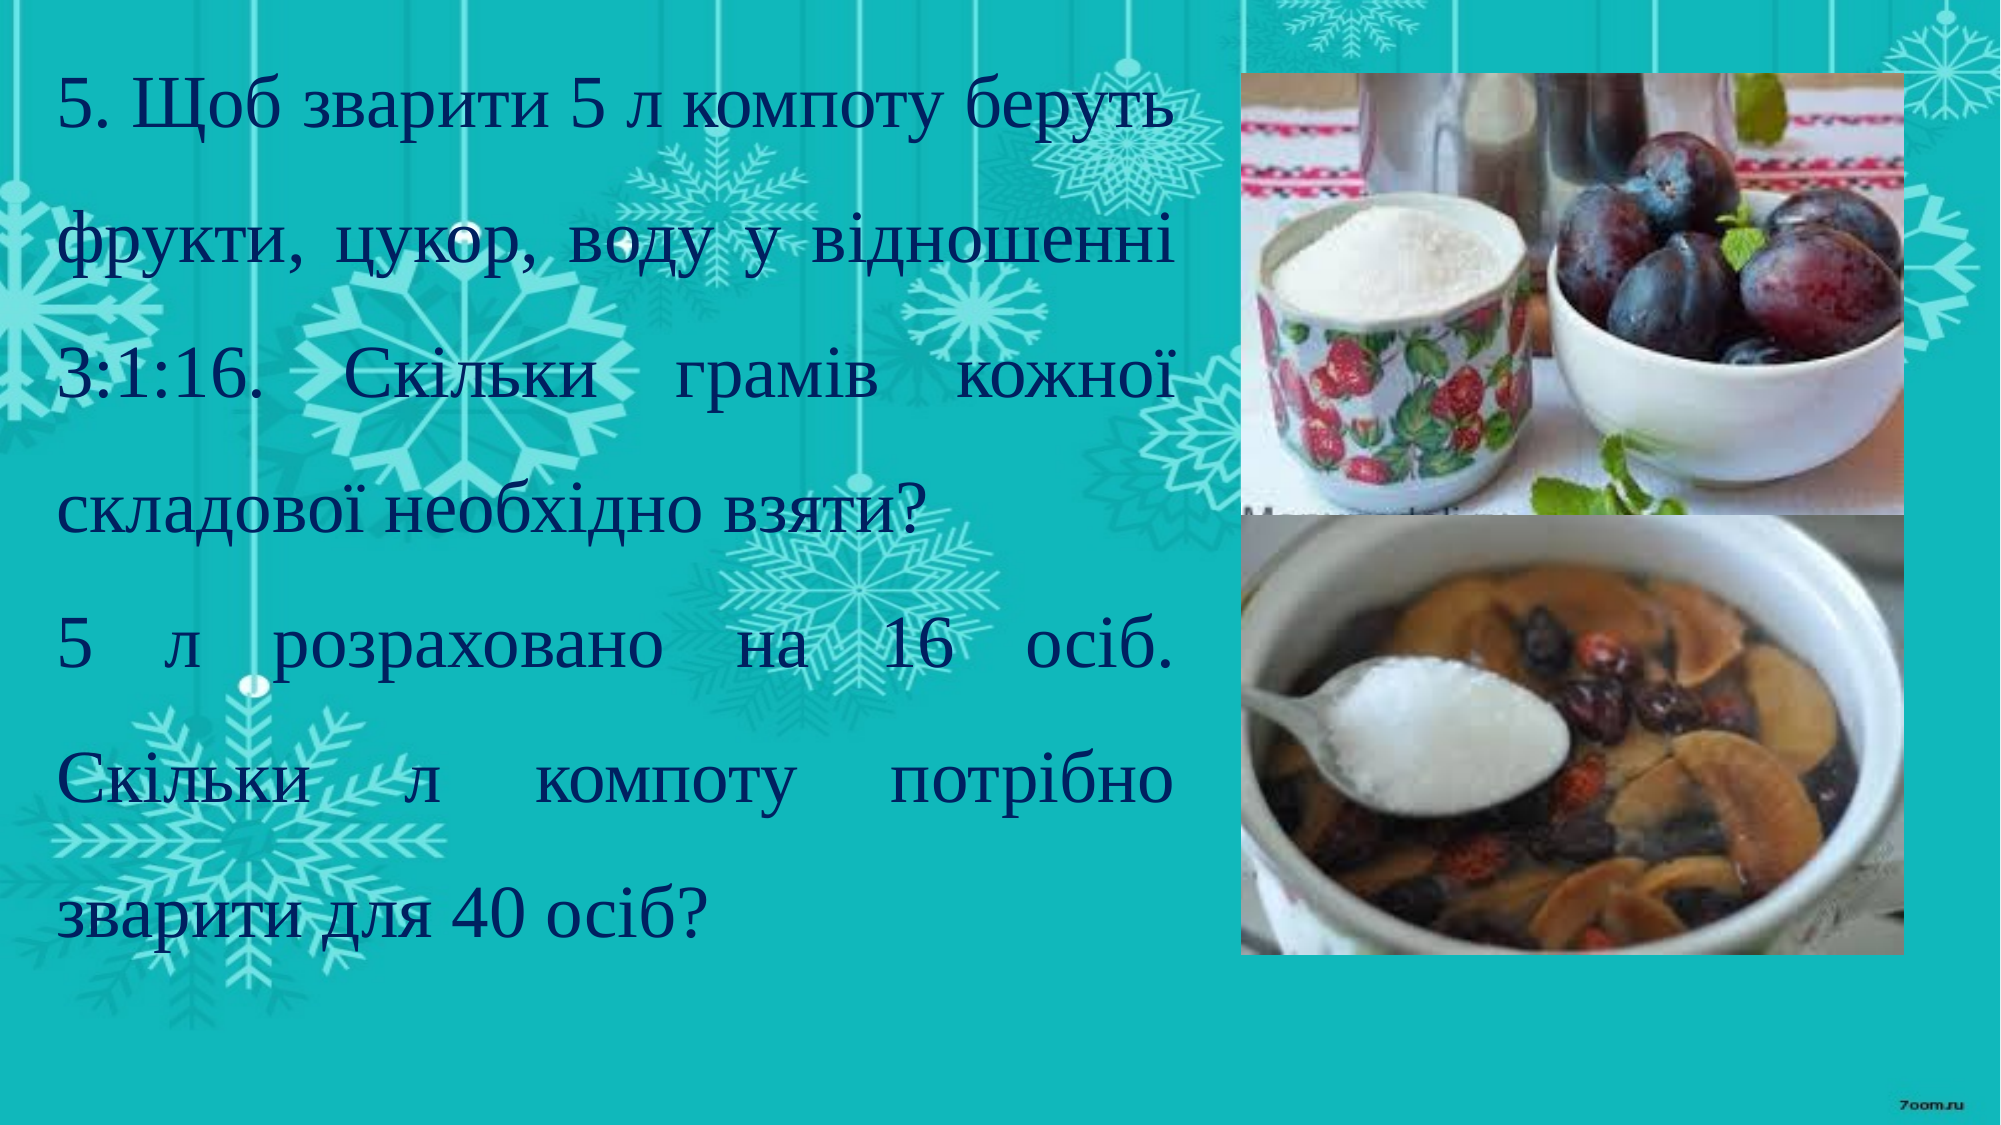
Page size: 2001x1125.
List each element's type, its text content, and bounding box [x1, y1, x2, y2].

text_box 5. Щоб зварити 5 л компоту беруть фрукти, цукор, воду у відношенні 3:1:16. Скільки грамів кожної складової необхідно взяти? 5 л розраховано на 16 осіб. Скільки л компоту потрібно зварити для 40 осіб? [41, 0, 1192, 960]
picture [0, 0, 2001, 1125]
